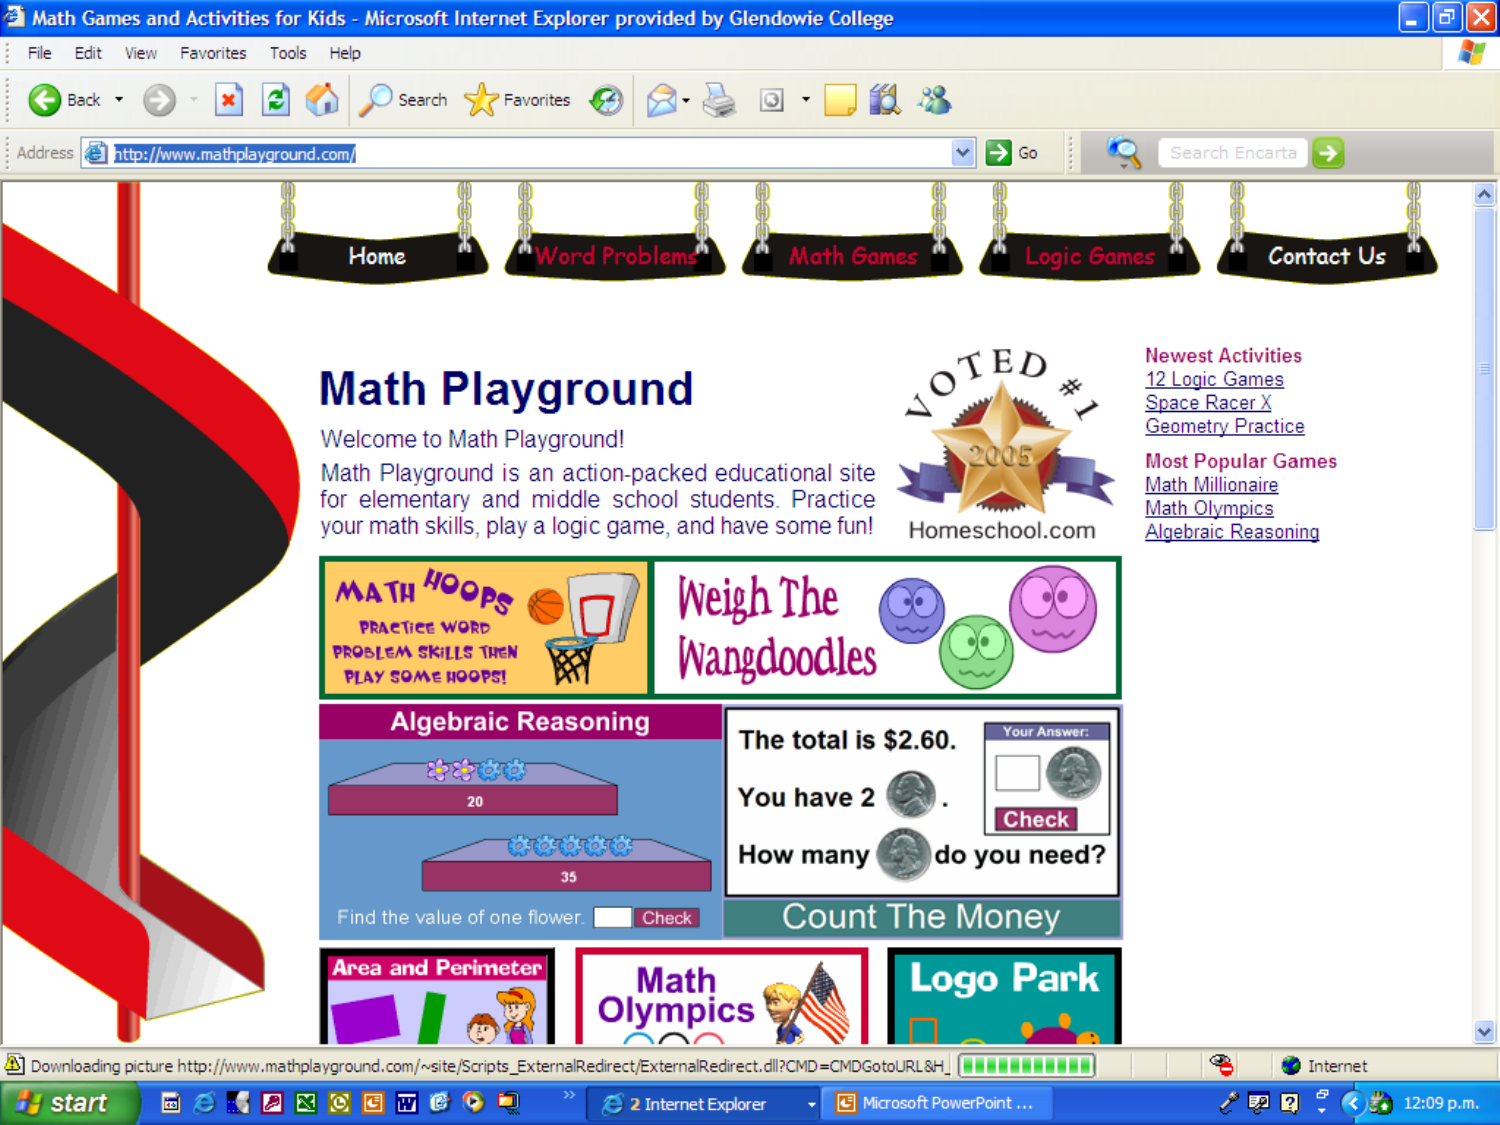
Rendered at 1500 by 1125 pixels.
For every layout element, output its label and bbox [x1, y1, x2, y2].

list [0, 0, 1500, 1125]
